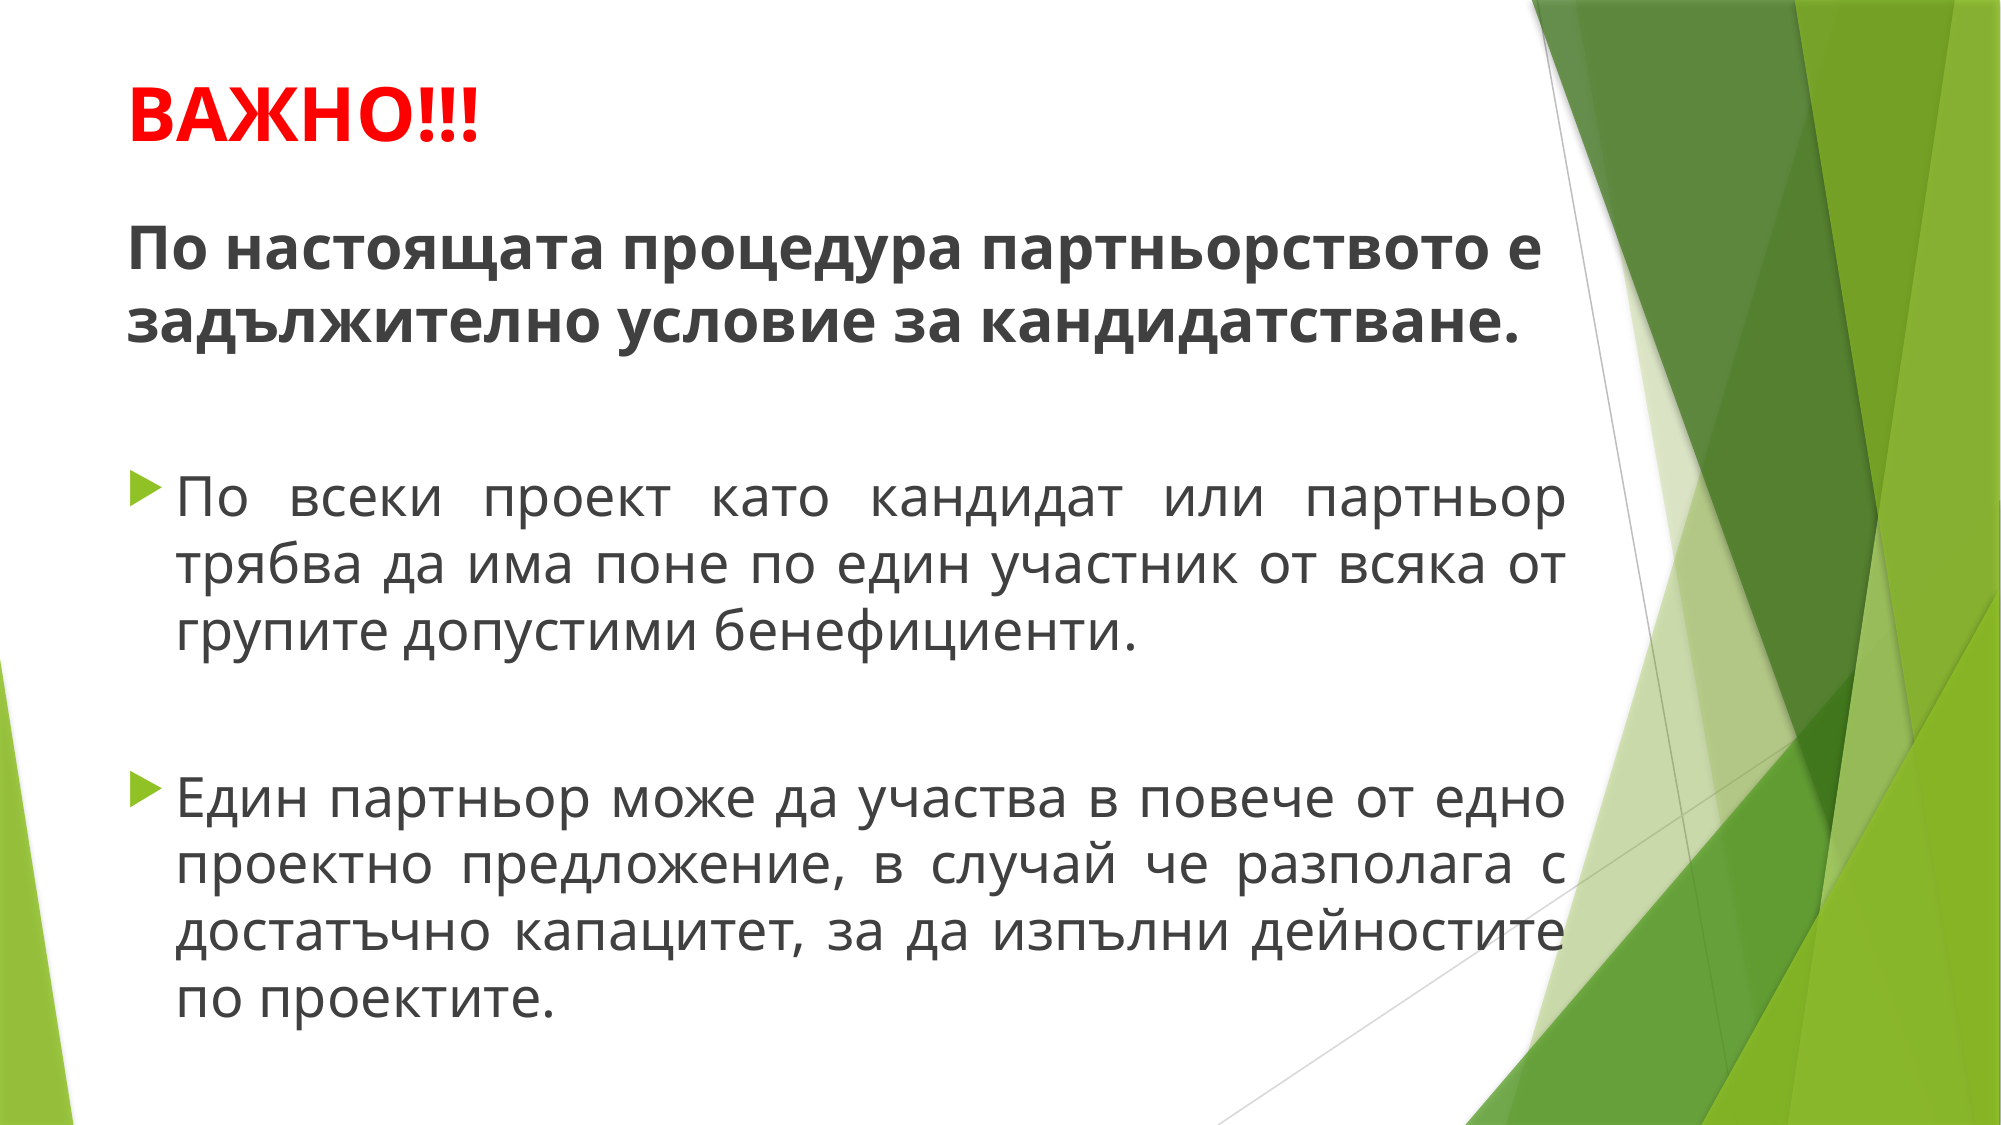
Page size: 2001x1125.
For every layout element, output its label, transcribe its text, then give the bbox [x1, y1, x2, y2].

title ВАЖНО!!! [111, 59, 1522, 201]
list По настоящата процедура партньорството е задължително условие за кандидатстване. По всеки проект като кандидат или партньор трябва да има поне по един участник от всяка от групите допустими бенефициенти. Един партньор може да участва в повече от едно проектно предложение, в случай че разполага с достатъчно капацитет, за да изпълни дейностите по проектите. [111, 201, 1584, 1092]
